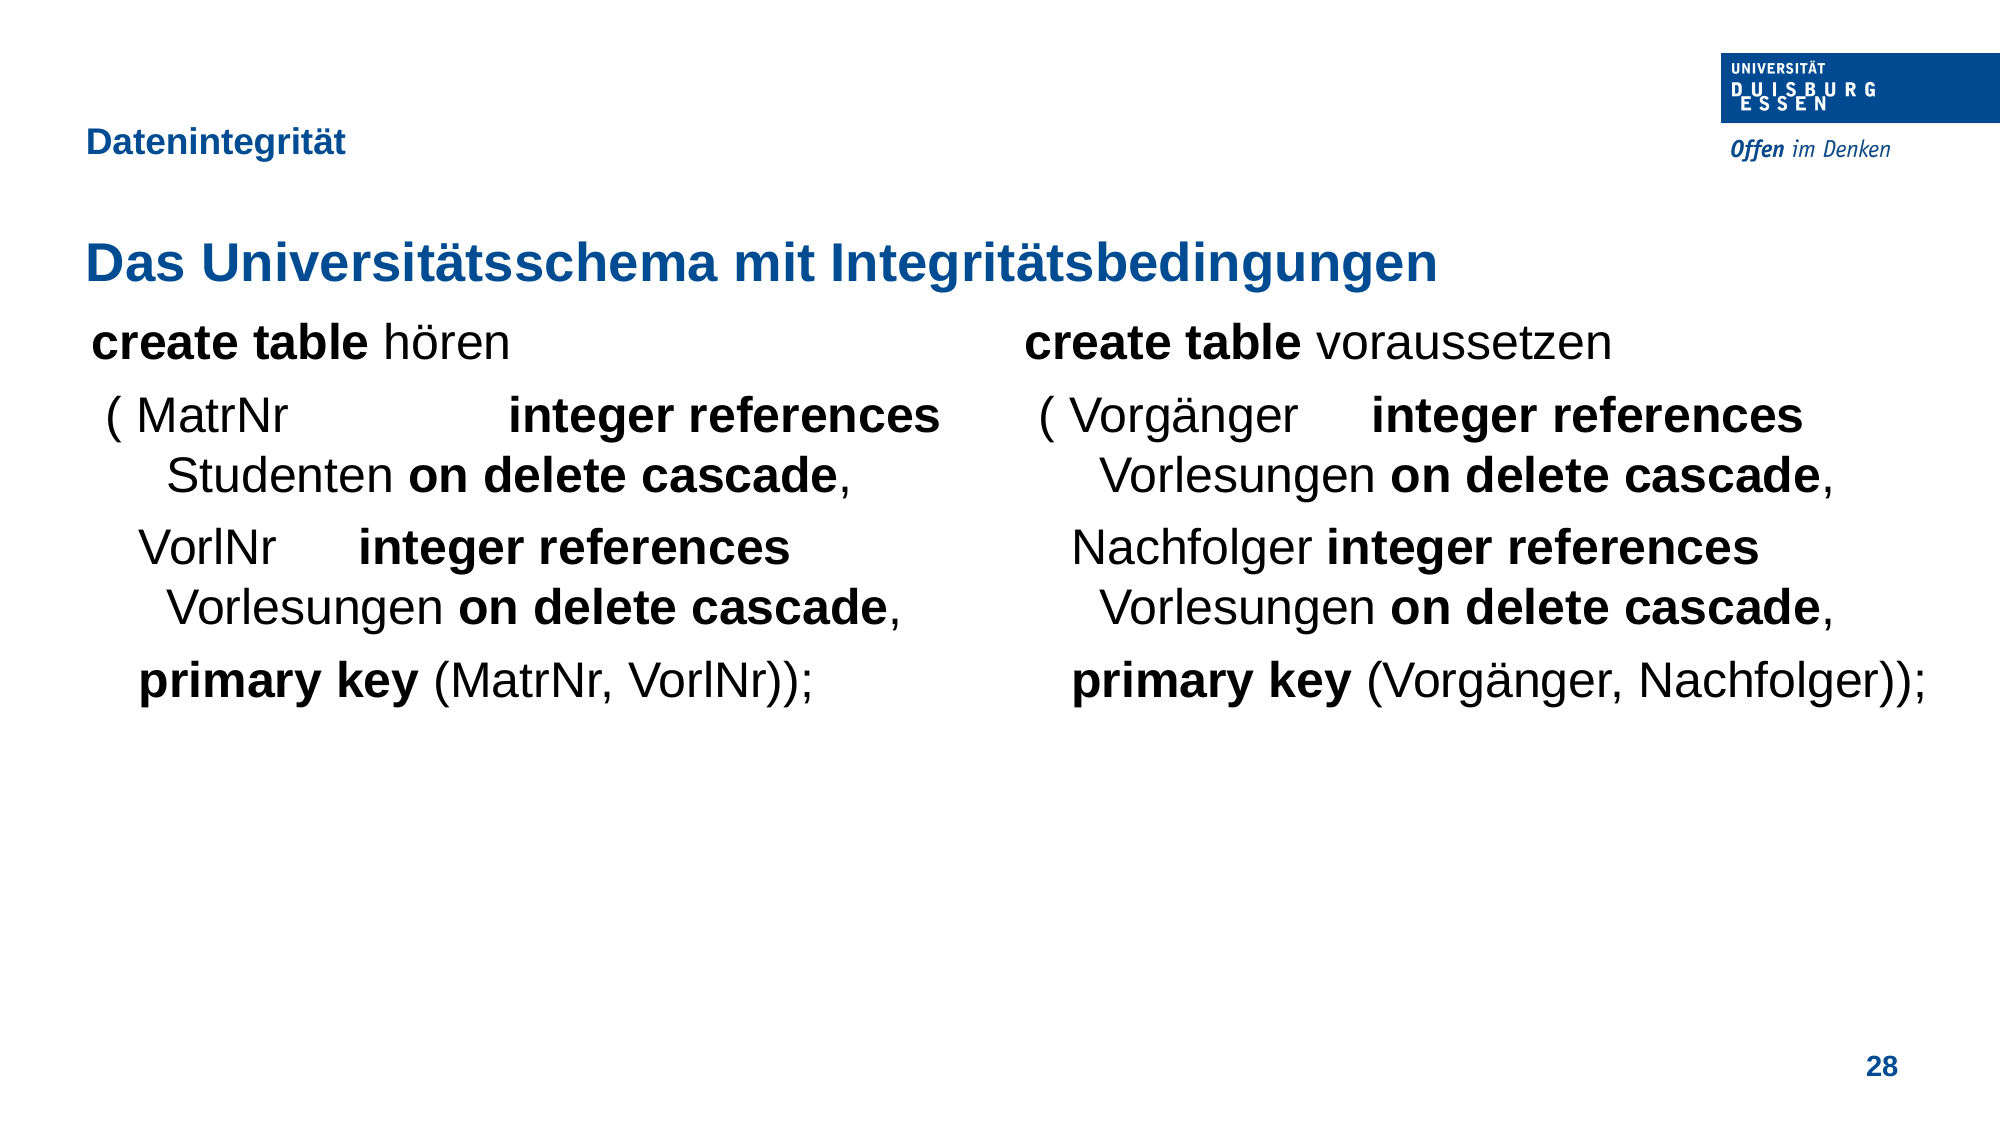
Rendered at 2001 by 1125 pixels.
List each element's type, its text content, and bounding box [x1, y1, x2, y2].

picture [1721, 53, 2000, 162]
list create table hören ( MatrNr integer references Studenten on delete cascade, VorlNr integer references Vorlesungen on delete cascade, primary key (MatrNr, VorlNr)); create table voraussetzen ( Vorgänger integer references Vorlesungen on delete cascade, Nachfolger integer references Vorlesungen on delete cascade, primary key (Vorgänger, Nachfolger)); [85, 302, 1967, 1021]
list Datenintegrität [85, 122, 1694, 163]
slide_number 28 [1677, 1039, 1914, 1081]
list Das Universitätsschema mit Integritätsbedingungen [85, 227, 1694, 303]
